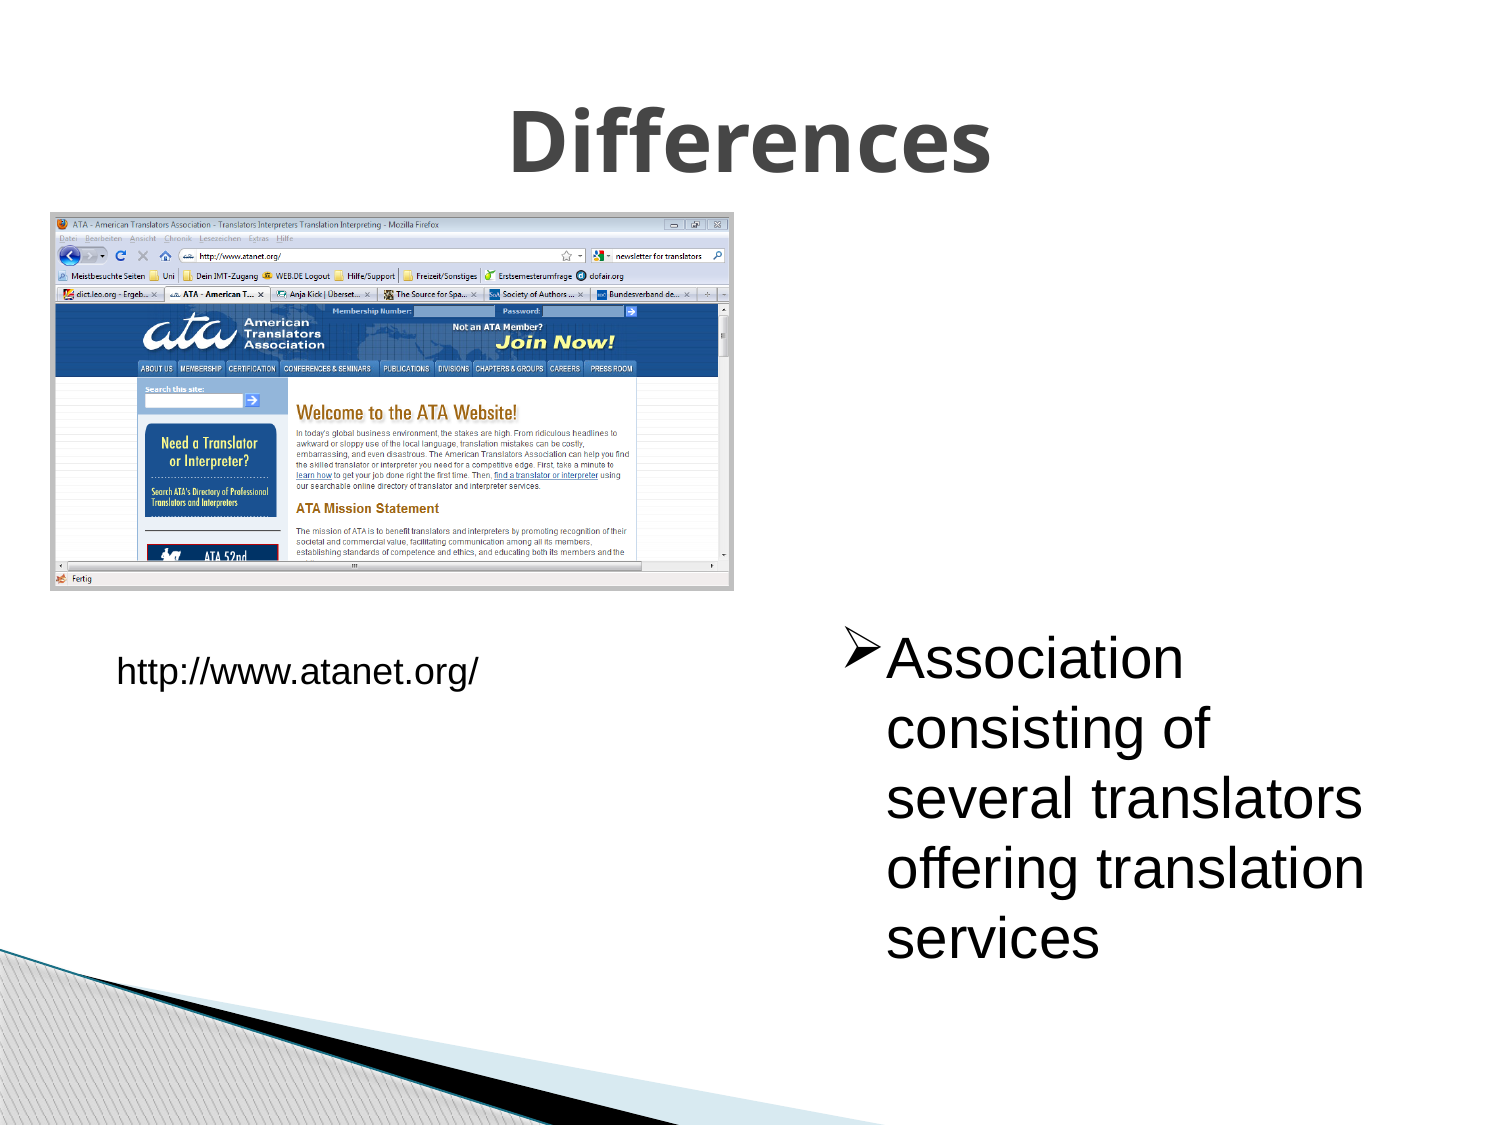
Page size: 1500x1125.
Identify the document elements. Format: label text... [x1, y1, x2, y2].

text_box http://www.atanet.org/ [101, 639, 665, 700]
text_box Association consisting of several translators offering translation services [825, 612, 1400, 978]
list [49, 212, 734, 592]
title Differences [75, 45, 1425, 233]
